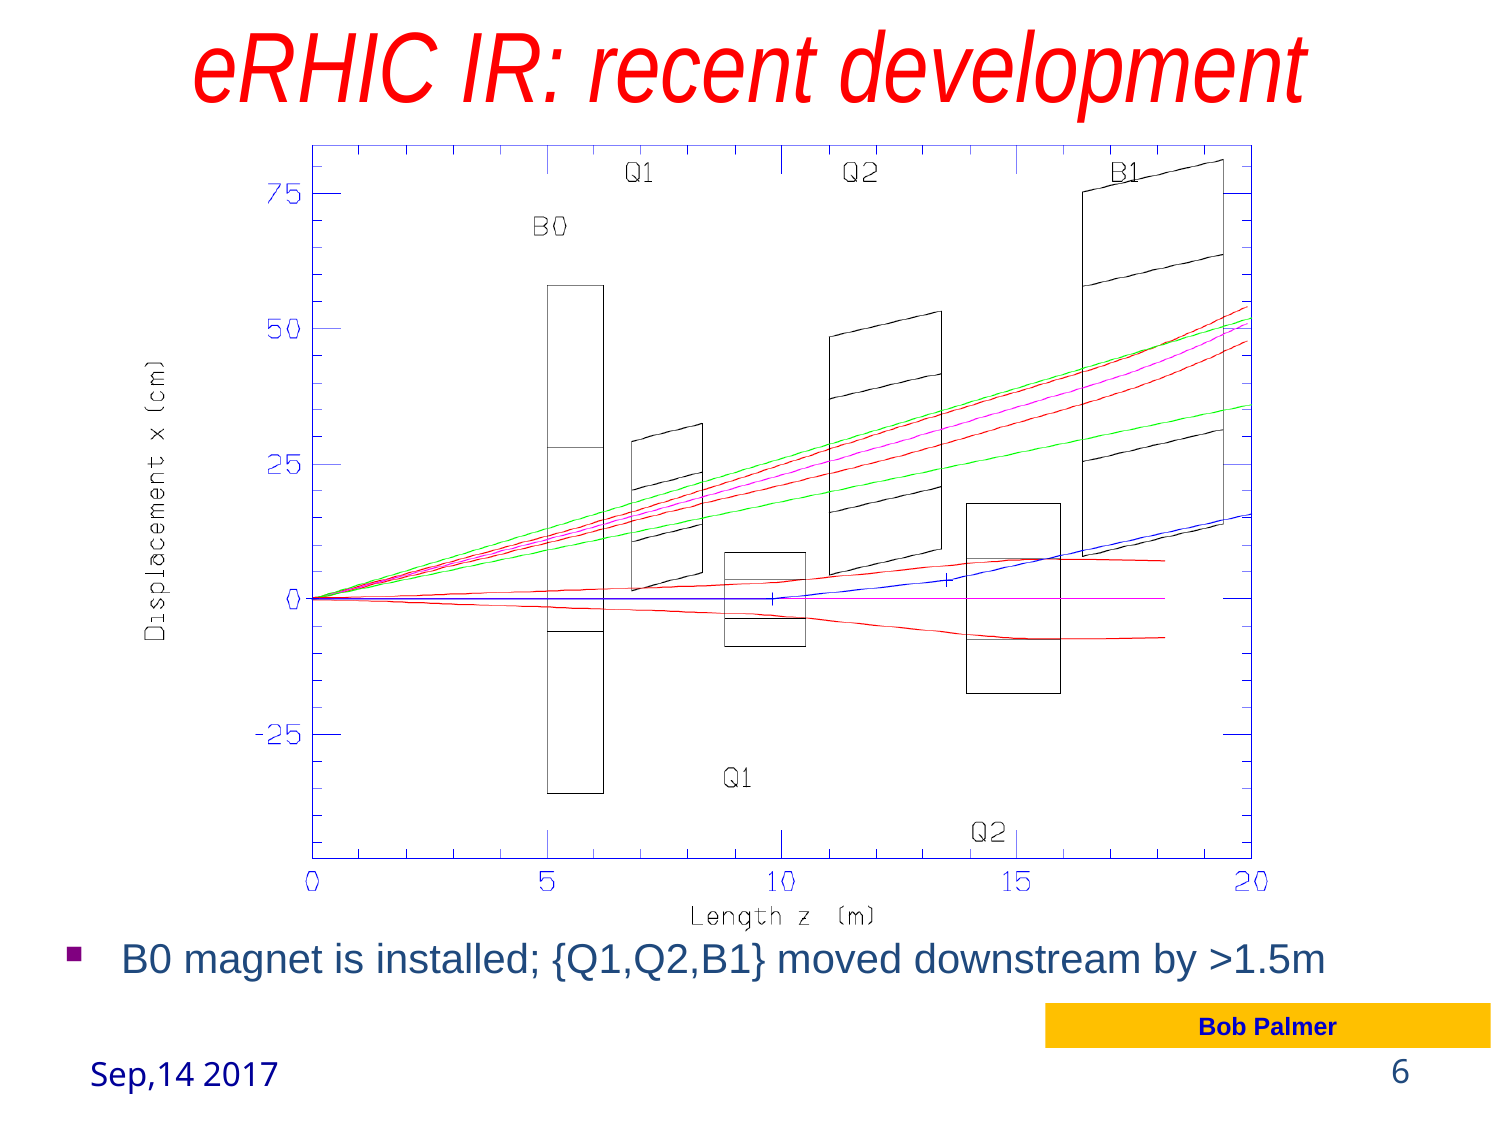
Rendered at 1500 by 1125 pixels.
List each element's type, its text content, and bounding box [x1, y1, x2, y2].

text_box Bob Palmer [1045, 1003, 1491, 1048]
slide_number 6 [1074, 1048, 1425, 1103]
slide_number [75, 1042, 425, 1103]
picture [137, 137, 1301, 937]
text_box B0 magnet is installed; {Q1,Q2,B1} moved downstream by >1.5m [50, 924, 1500, 1013]
title eRHIC IR: recent development [0, 0, 1500, 125]
